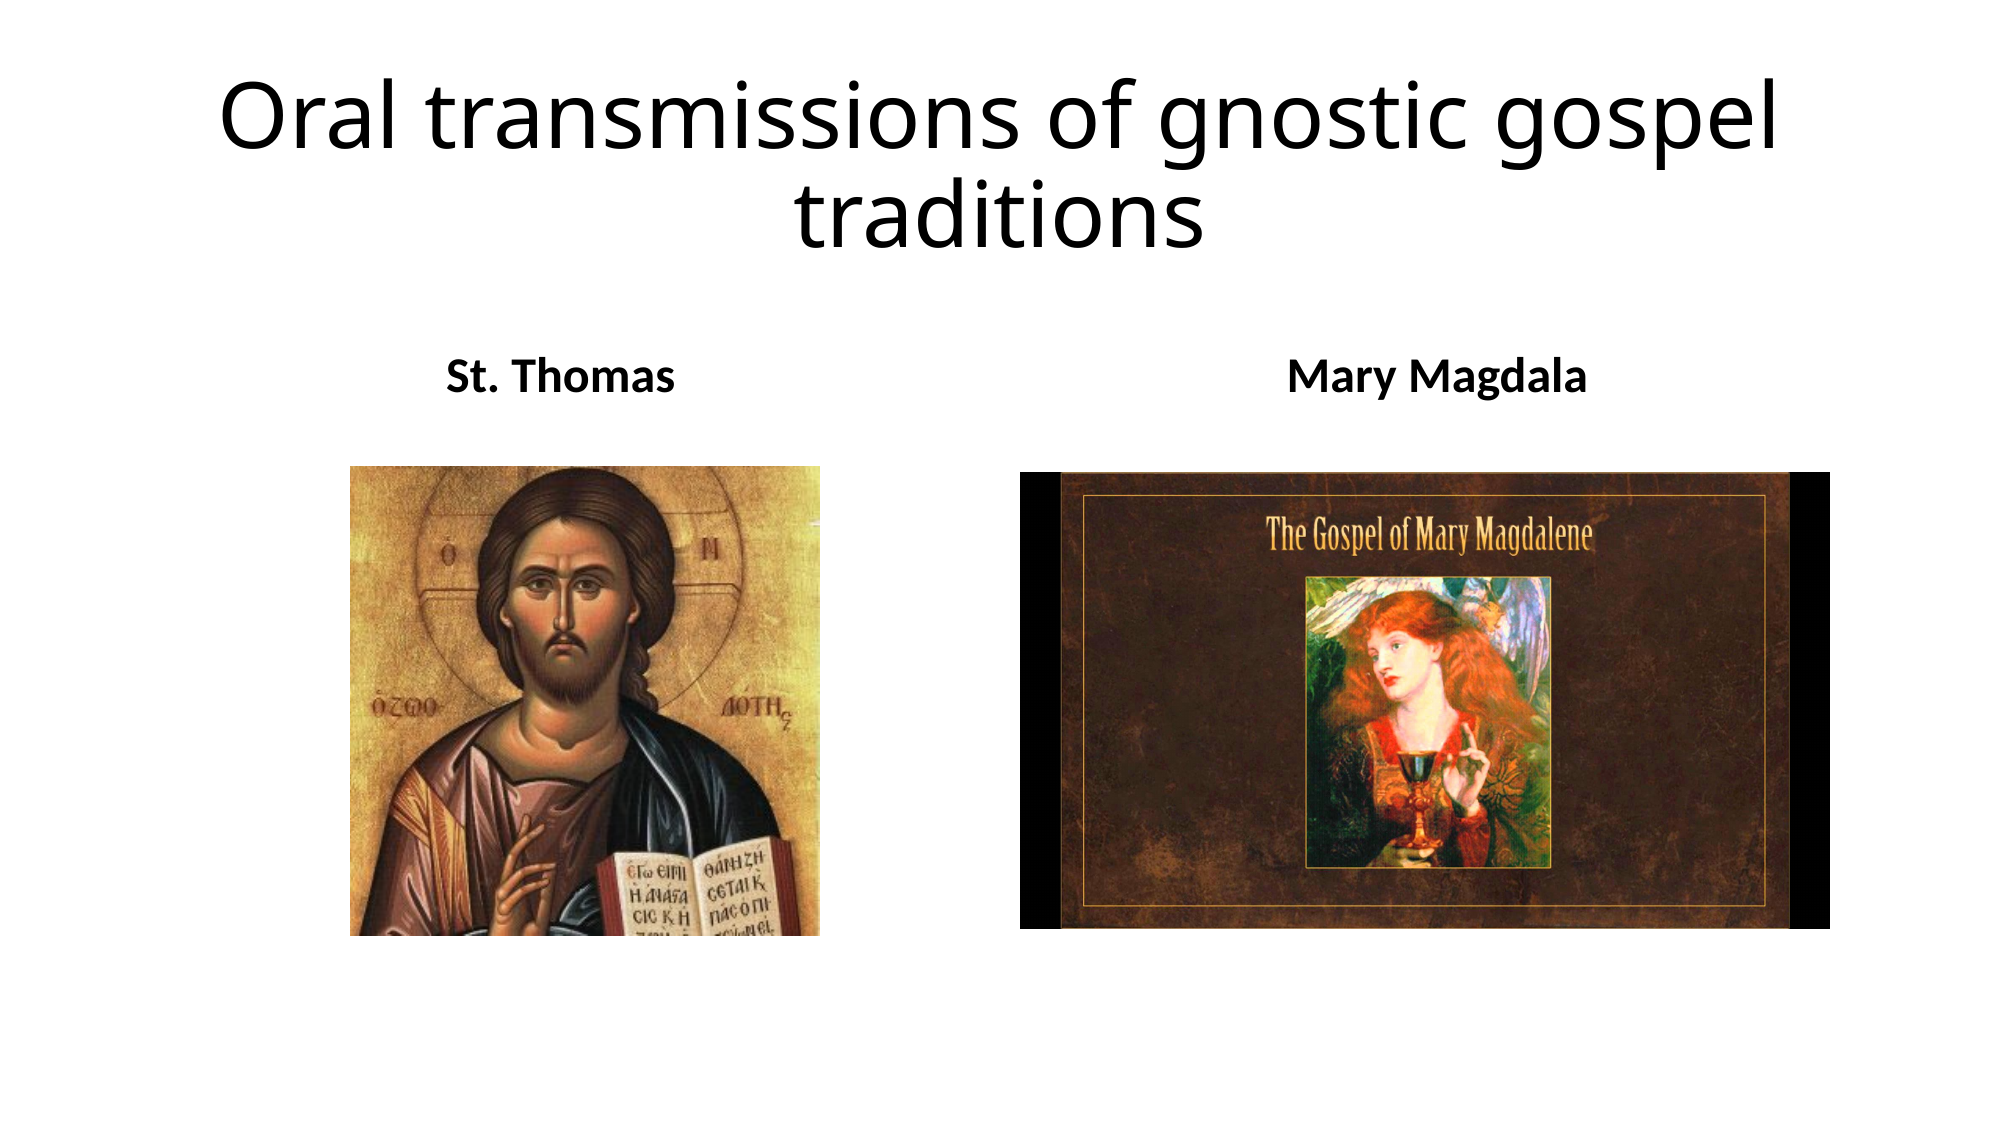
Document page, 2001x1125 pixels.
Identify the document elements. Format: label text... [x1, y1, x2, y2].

list Mary Magdala [1012, 275, 1863, 411]
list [1019, 472, 1830, 929]
title Oral transmissions of gnostic gospel traditions [137, 59, 1863, 278]
list St. Thomas [137, 275, 984, 411]
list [350, 466, 820, 936]
